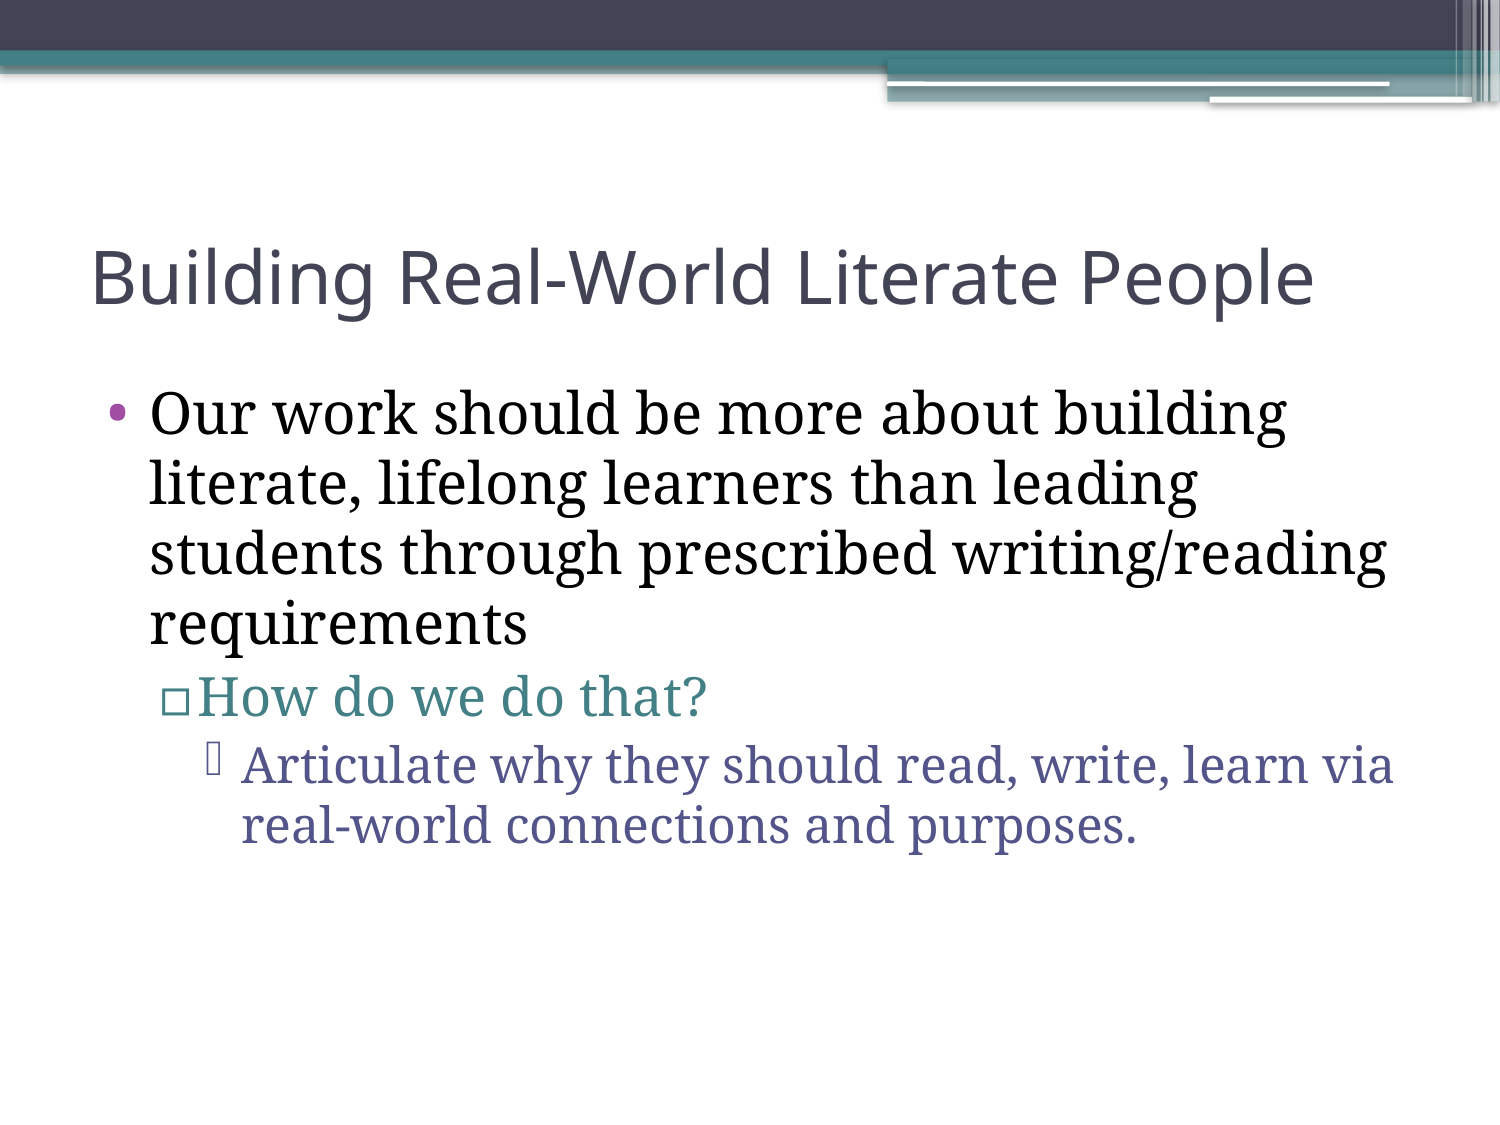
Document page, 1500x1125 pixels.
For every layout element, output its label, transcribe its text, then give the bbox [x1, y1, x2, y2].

title Building Real-World Literate People [75, 187, 1425, 363]
list Our work should be more about building literate, lifelong learners than leading students through prescribed writing/reading requirements How do we do that? Articulate why they should read, write, learn via real-world connections and purposes. [75, 368, 1425, 1079]
